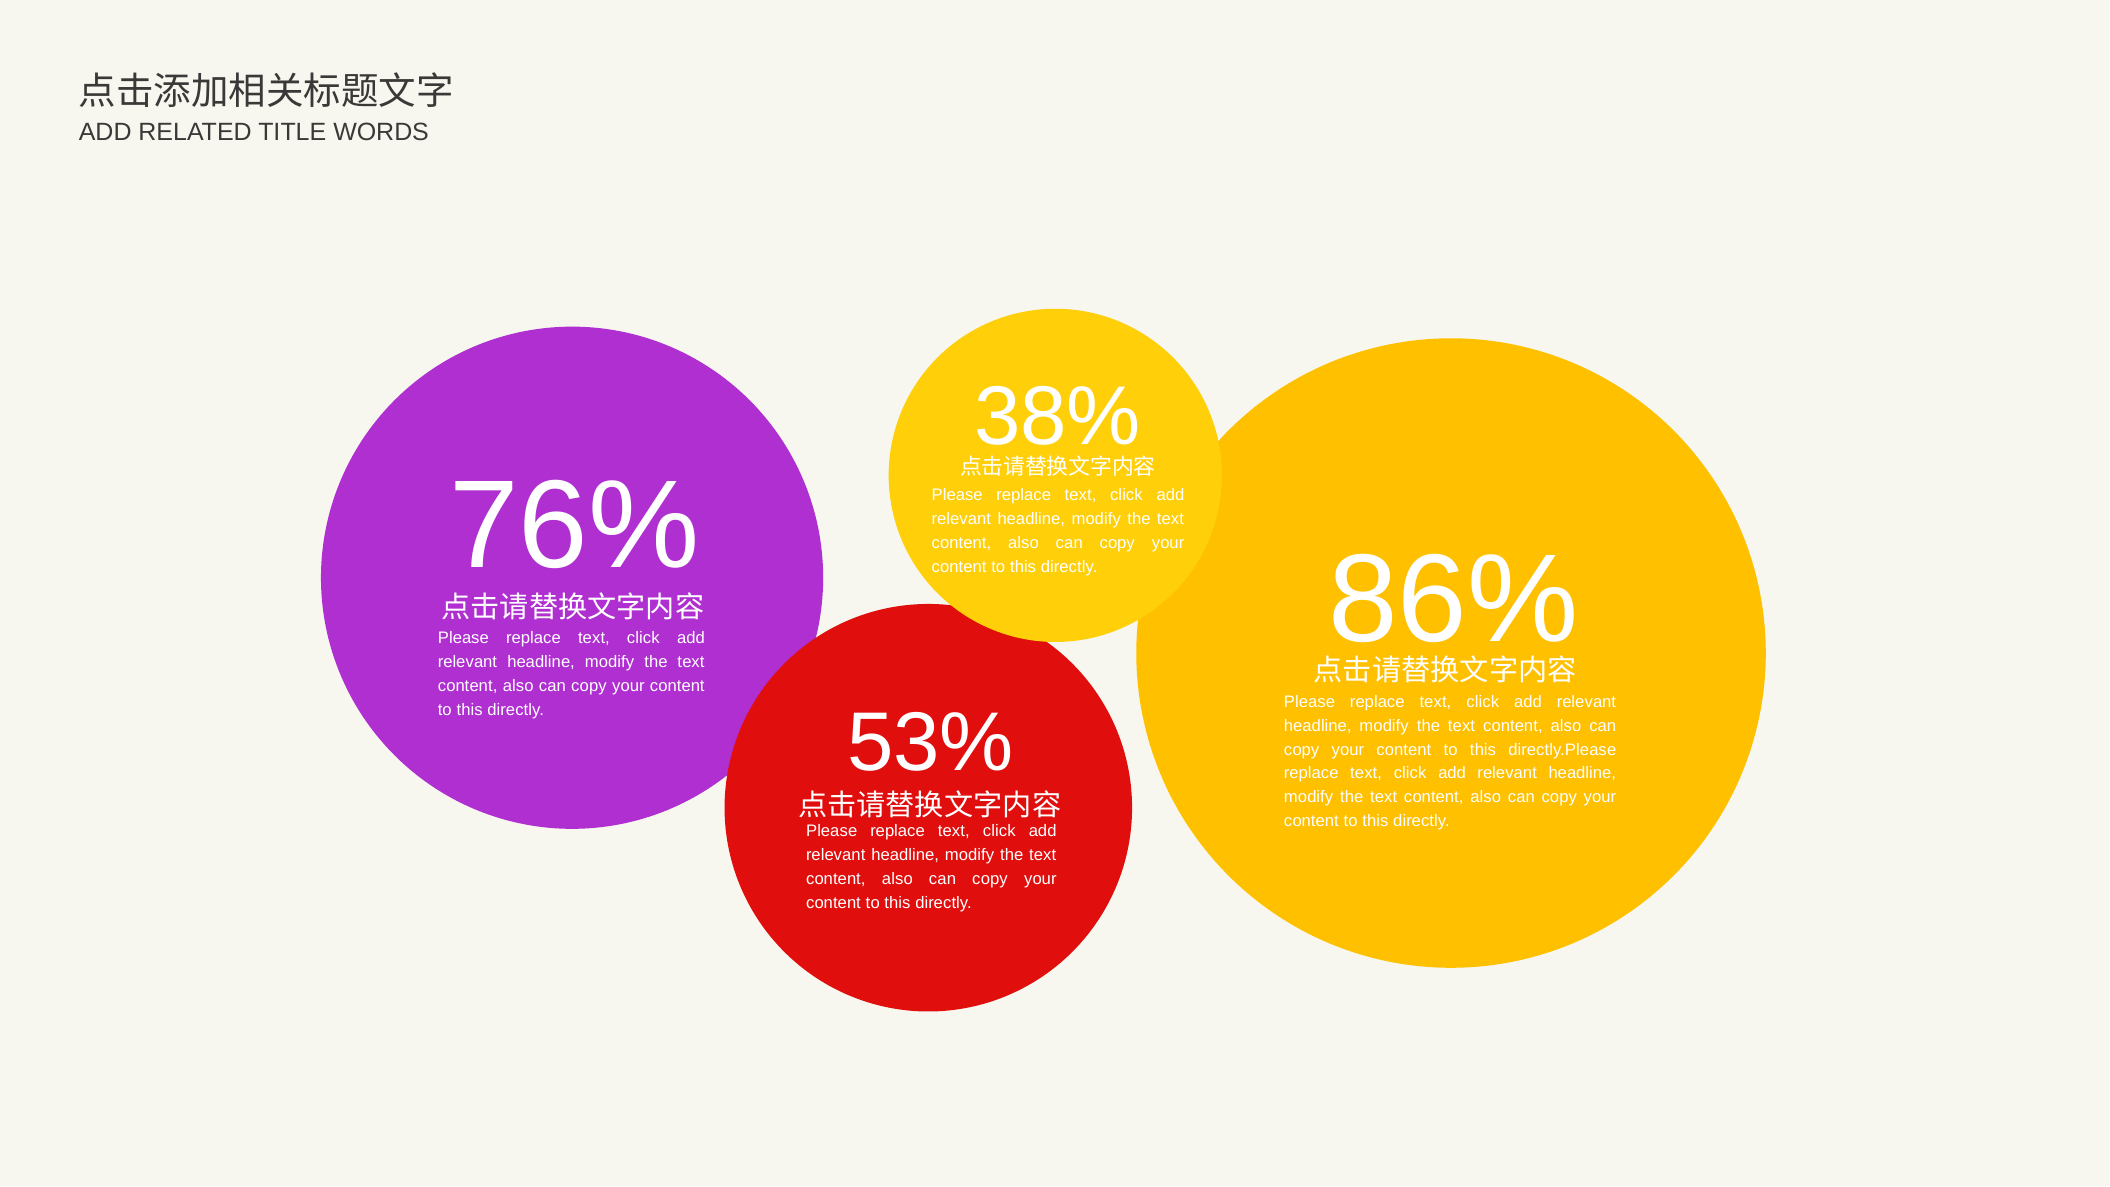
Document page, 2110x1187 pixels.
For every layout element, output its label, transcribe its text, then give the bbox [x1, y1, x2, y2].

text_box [888, 308, 1222, 642]
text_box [320, 326, 824, 829]
text_box 点击添加相关标题文字 [62, 59, 470, 121]
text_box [724, 603, 1133, 1012]
text_box ADD RELATED TITLE WORDS [62, 107, 446, 154]
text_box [1136, 338, 1766, 968]
